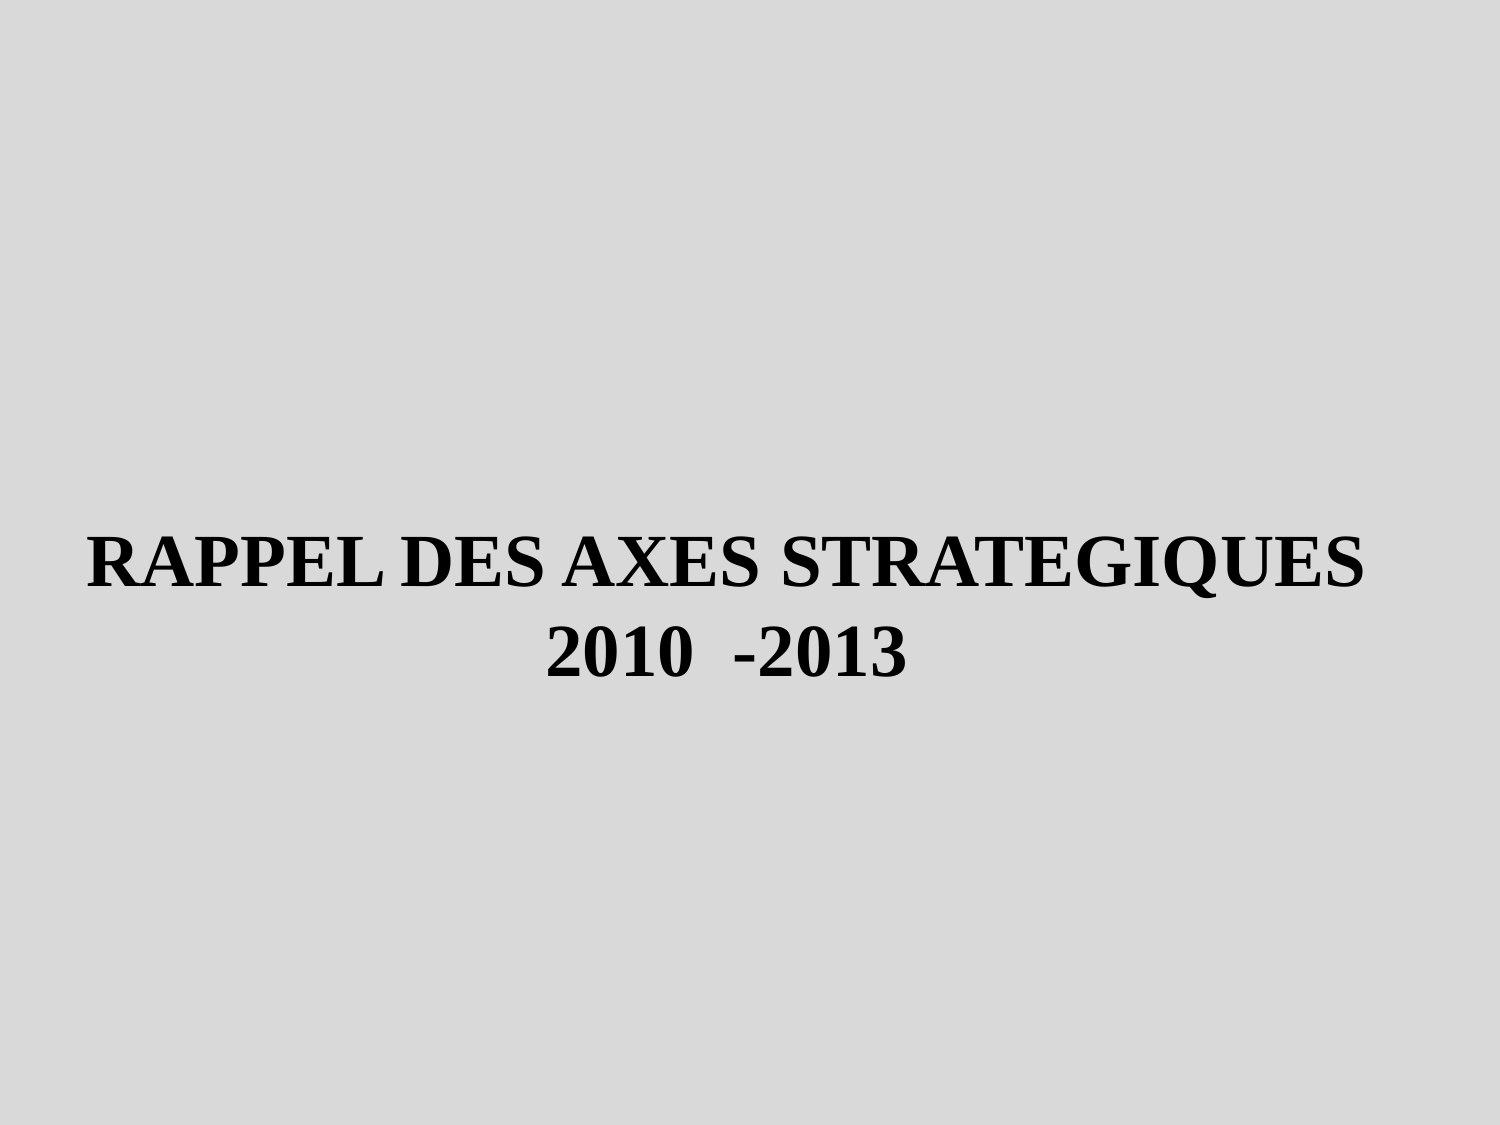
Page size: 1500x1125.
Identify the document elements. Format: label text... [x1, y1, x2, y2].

text_box RAPPEL DES AXES STRATEGIQUES 2010 -2013 [58, 503, 1395, 699]
